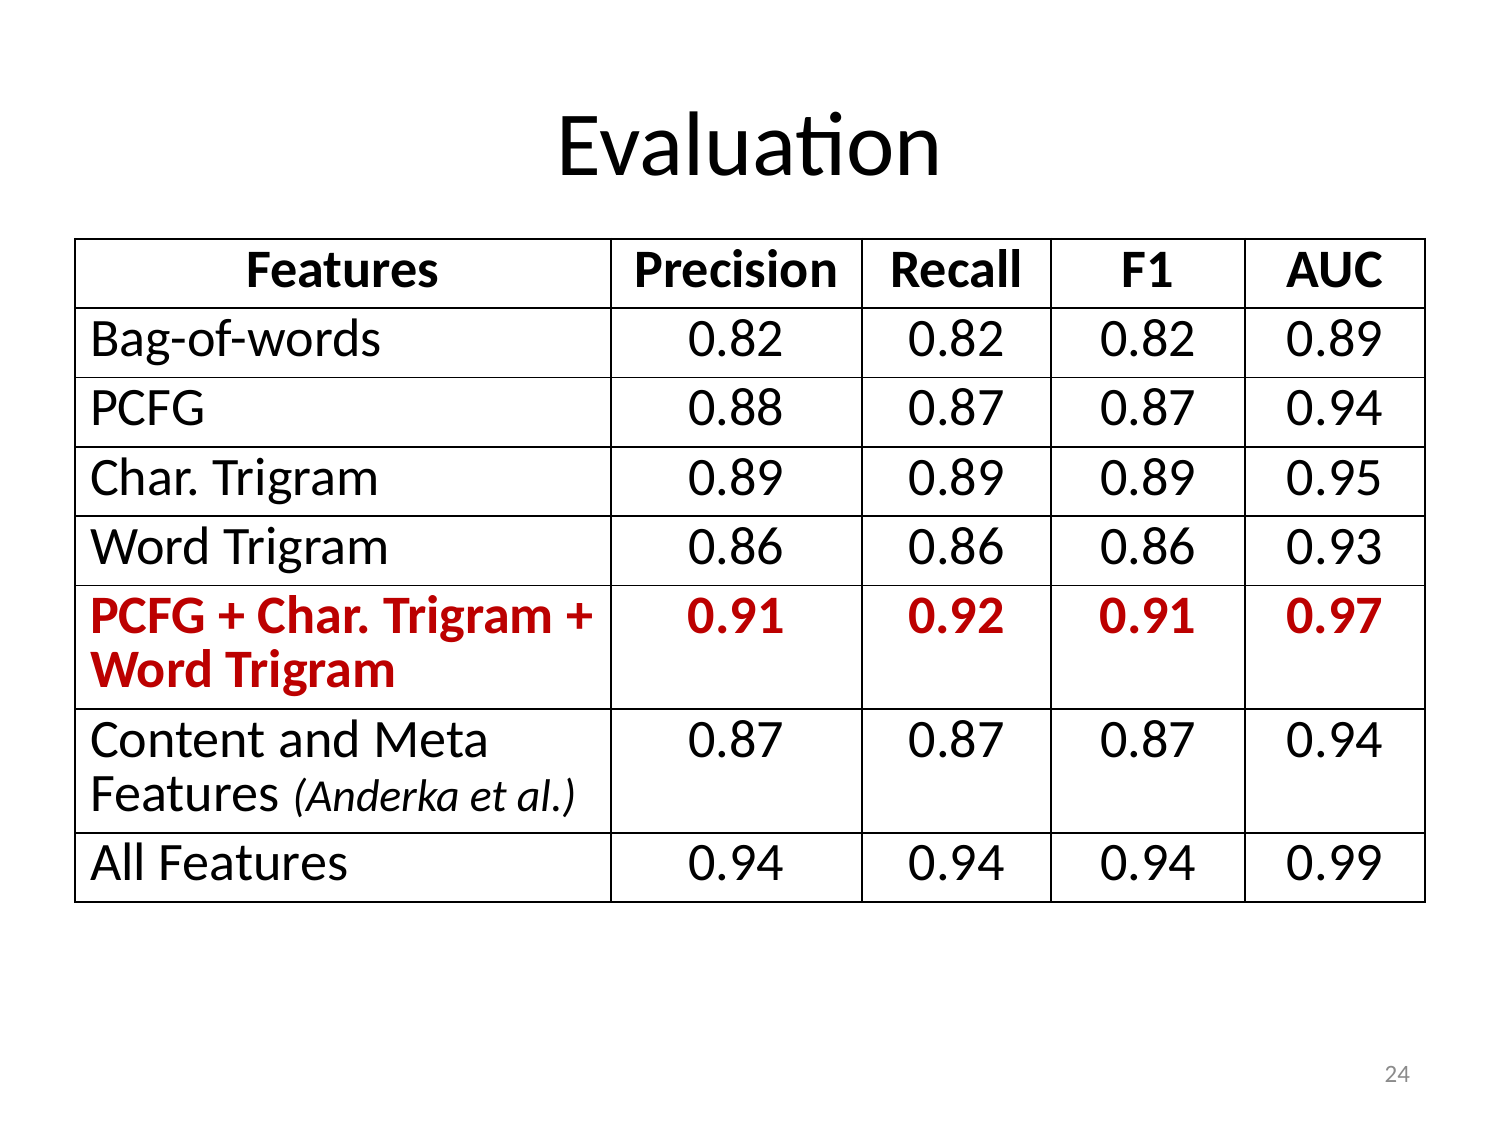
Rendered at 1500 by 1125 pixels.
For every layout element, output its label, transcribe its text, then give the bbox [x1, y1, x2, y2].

table_cell 0.95 [1246, 448, 1424, 515]
table_cell Bag-of-words [76, 309, 610, 377]
table_cell 0.86 [863, 517, 1050, 585]
table_cell 0.88 [612, 378, 861, 446]
table_header F1 [1052, 240, 1244, 307]
title Evaluation [75, 45, 1425, 233]
table_cell PCFG [76, 378, 610, 446]
table_cell 0.87 [1052, 710, 1244, 832]
table_header AUC [1246, 240, 1424, 307]
table_cell 0.93 [1246, 517, 1424, 585]
table_cell 0.89 [612, 448, 861, 515]
table_header Recall [863, 240, 1050, 307]
table_cell 0.89 [1052, 448, 1244, 515]
table_header Features [76, 240, 610, 307]
table_cell 0.82 [612, 309, 861, 377]
table_header Precision [612, 240, 861, 307]
table_cell 0.86 [612, 517, 861, 585]
table_cell 0.91 [612, 586, 861, 708]
table_cell 0.87 [863, 378, 1050, 446]
table_cell 0.94 [1246, 710, 1424, 832]
table_cell 0.94 [612, 834, 861, 901]
table_cell 0.91 [1052, 586, 1244, 708]
table_cell 0.89 [1246, 309, 1424, 377]
table_cell Content and Meta Features (Anderka et al.) [76, 710, 610, 832]
slide_number 24 [1074, 1042, 1425, 1103]
table_cell 0.82 [1052, 309, 1244, 377]
table_cell 0.87 [863, 710, 1050, 832]
table_cell 0.82 [863, 309, 1050, 377]
table_cell 0.86 [1052, 517, 1244, 585]
table_cell Word Trigram [76, 517, 610, 585]
table_cell 0.94 [1246, 378, 1424, 446]
table_cell 0.89 [863, 448, 1050, 515]
table_cell 0.87 [612, 710, 861, 832]
table_cell 0.97 [1246, 586, 1424, 708]
table_cell 0.94 [863, 834, 1050, 901]
table_cell Char. Trigram [76, 448, 610, 515]
table_cell 0.94 [1052, 834, 1244, 901]
table_cell 0.92 [863, 586, 1050, 708]
table_cell 0.99 [1246, 834, 1424, 901]
table_cell PCFG + Char. Trigram + Word Trigram [76, 586, 610, 708]
table_cell 0.87 [1052, 378, 1244, 446]
table_cell All Features [76, 834, 610, 901]
